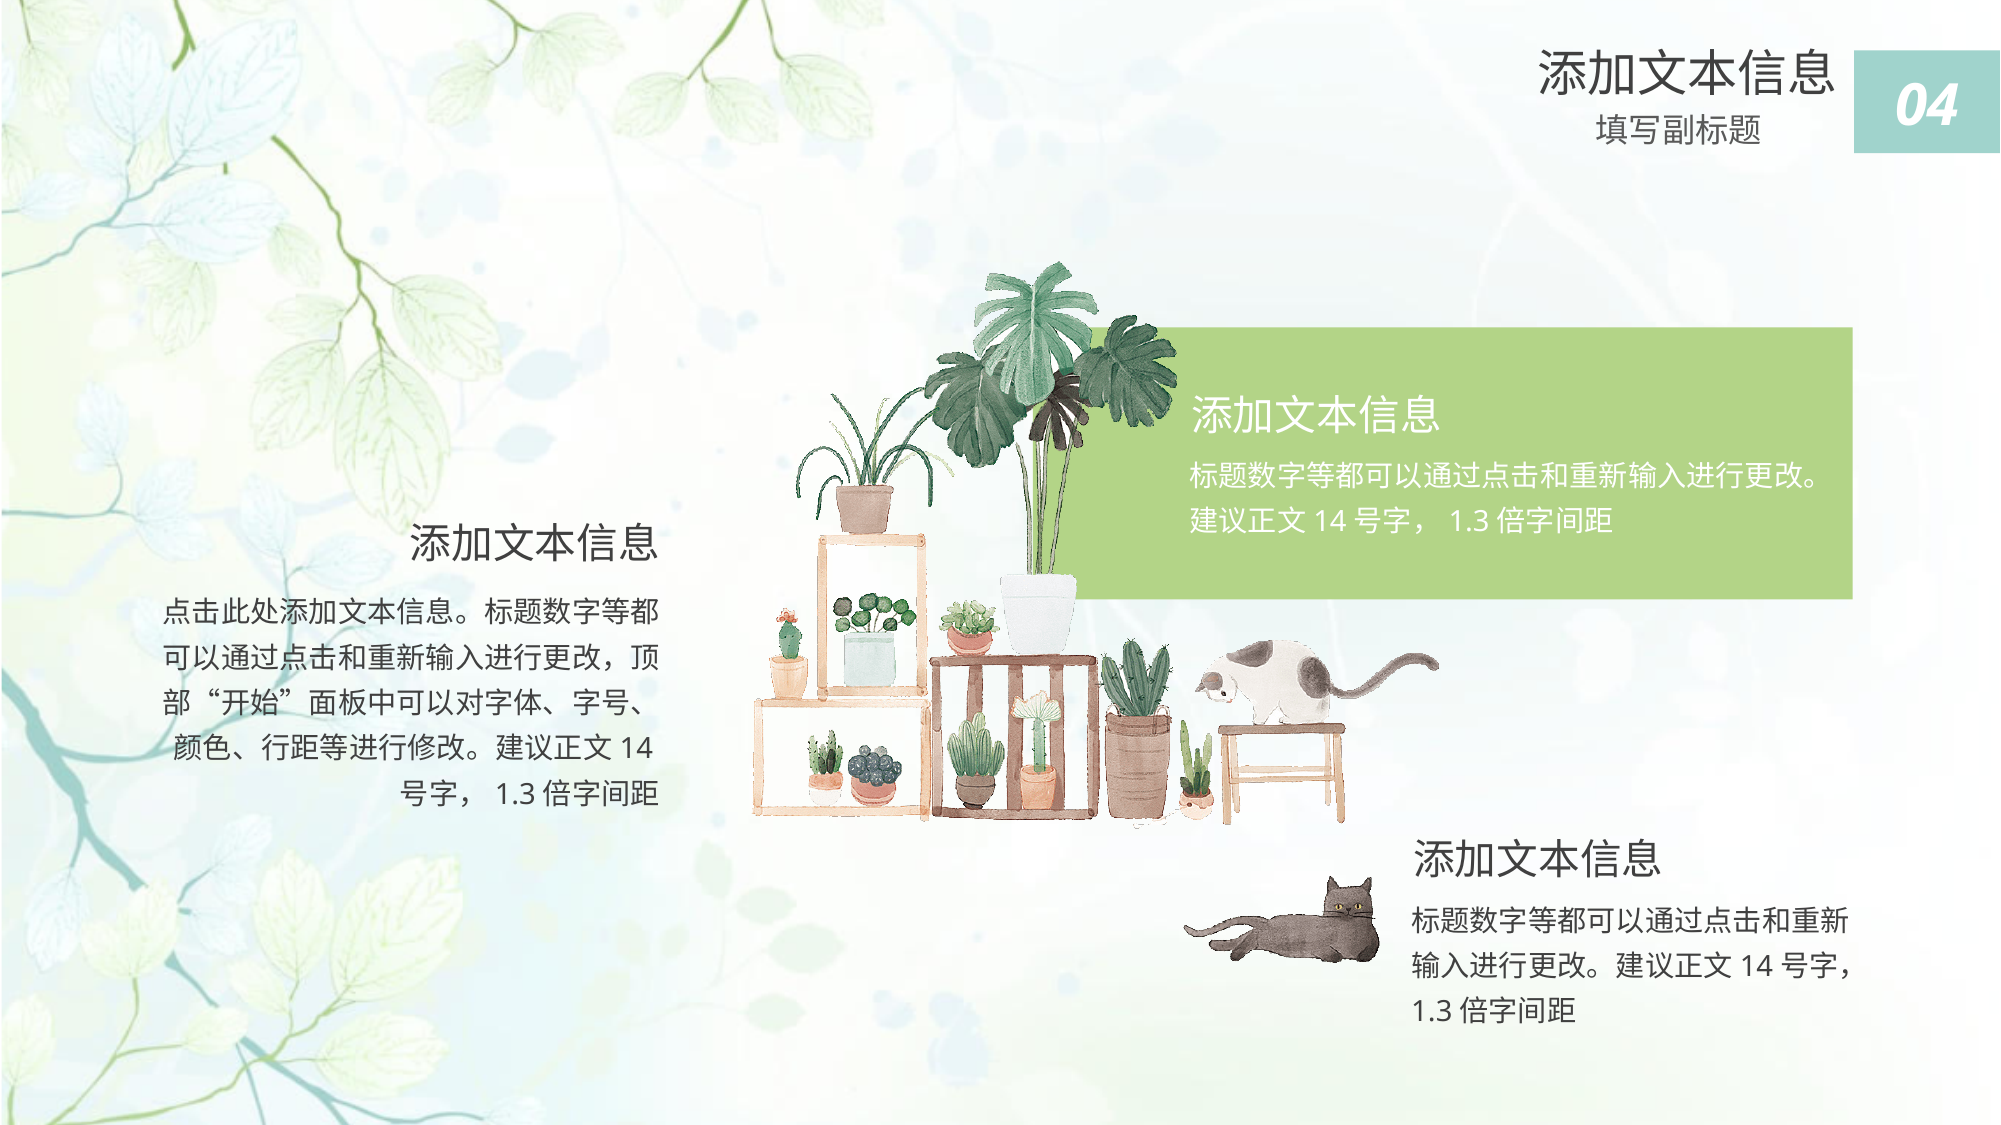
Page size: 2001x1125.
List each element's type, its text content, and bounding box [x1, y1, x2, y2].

text_box [1563, 326, 1854, 600]
picture [1, 0, 1999, 1125]
text_box 标题数字等都可以通过点击和重新输入进行更改。建议正文14号字，1.3倍字间距 [1563, 884, 1890, 1036]
text_box 添加文本信息 [1563, 825, 1679, 884]
text_box 填写副标题 [1581, 101, 1843, 157]
text_box 添加文本信息 [1563, 34, 1853, 110]
text_box 04 [1853, 49, 2000, 154]
text_box 点击此处添加文本信息。标题数字等都可以通过点击和重新输入进行更改，顶部“开始”面板中可以对字体、字号、颜色、行距等进行修改。建议正文14号字，1.3倍字间距 [141, 575, 437, 818]
text_box 添加文本信息 [371, 509, 437, 575]
text_box 标题数字等都可以通过点击和重新输入进行更改。建议正文14号字，1.3倍字间距 [1563, 439, 1843, 546]
